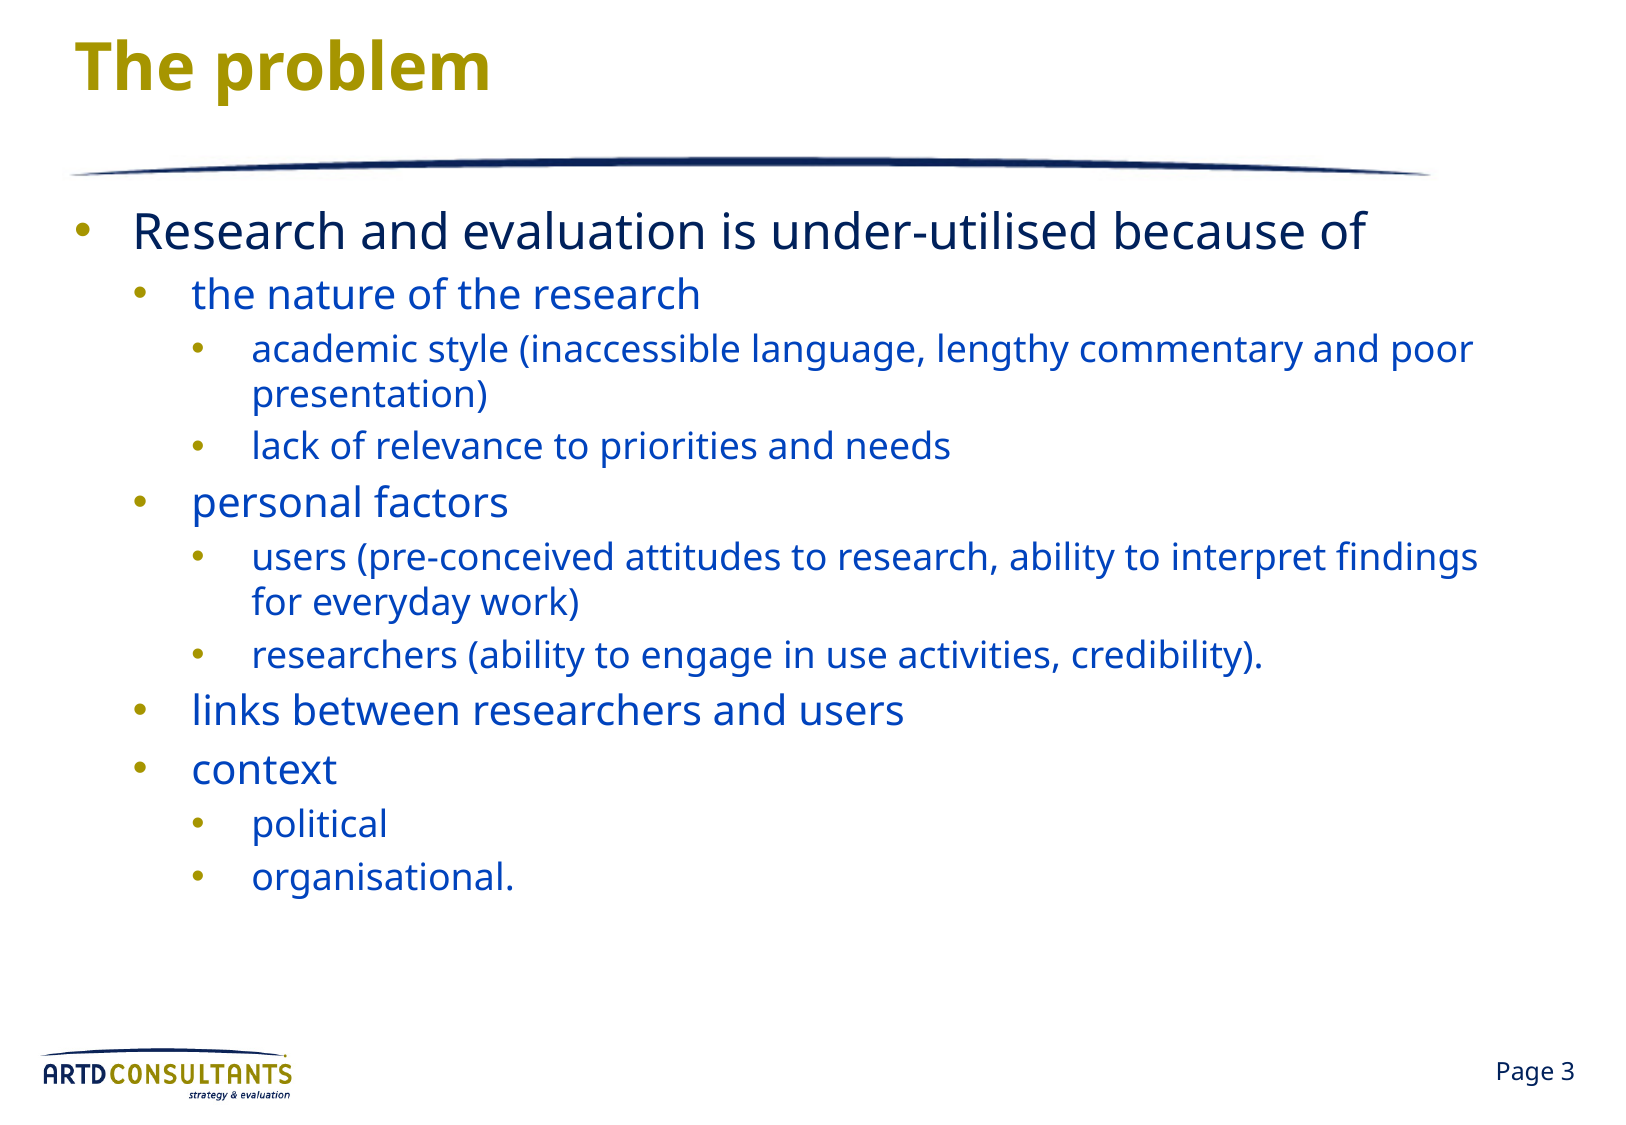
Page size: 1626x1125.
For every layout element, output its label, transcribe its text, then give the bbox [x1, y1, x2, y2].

picture [27, 1042, 301, 1108]
title The problem [73, 23, 1482, 176]
list Research and evaluation is under-utilised because of the nature of the research academic style (inaccessible language, lengthy commentary and poor presentation) lack of relevance to priorities and needs personal factors users (pre-conceived attitudes to research, ability to interpret findings for everyday work) researchers (ability to engage in use activities, credibility). links between researchers and users context political organisational. [73, 198, 1482, 904]
picture [62, 152, 1446, 188]
slide_number Page 3 [1210, 1042, 1591, 1103]
